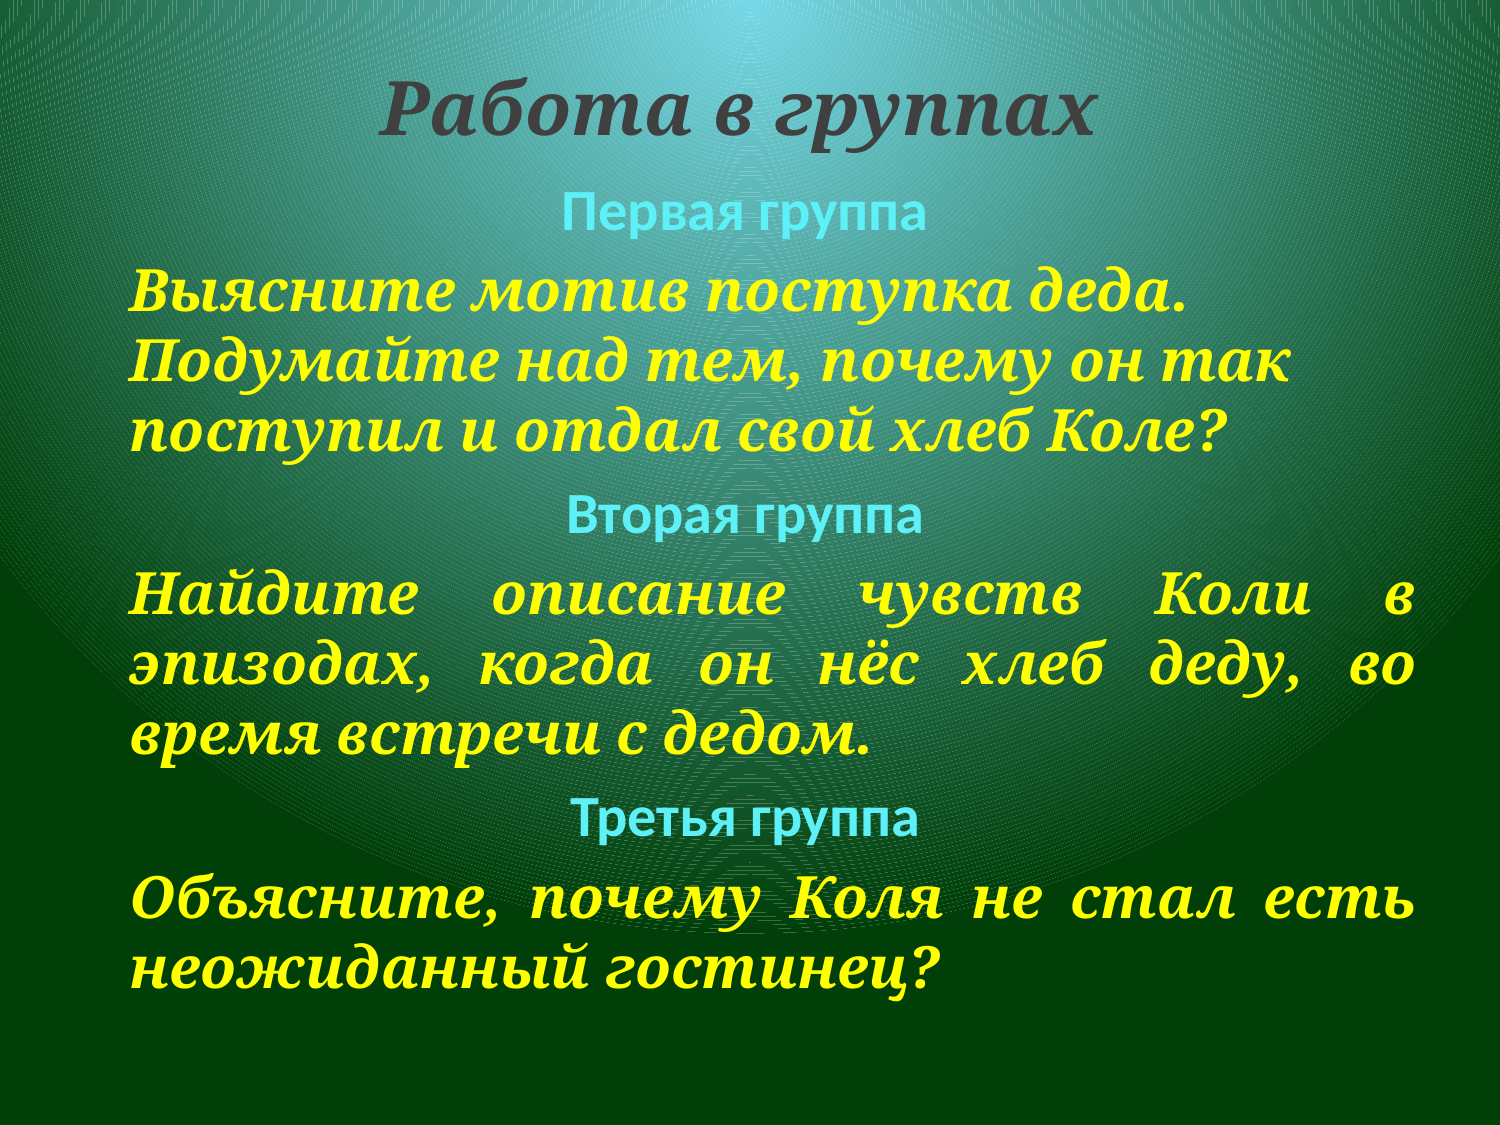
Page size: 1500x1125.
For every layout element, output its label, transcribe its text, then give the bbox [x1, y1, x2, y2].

title Работа в группах [64, 66, 1416, 163]
list Первая группа Выясните мотив поступка деда. Подумайте над тем, почему он так поступил и отдал свой хлеб Коле? Вторая группа Найдите описание чувств Коли в эпизодах, когда он нёс хлеб деду, во время встречи с дедом. Третья группа Объясните, почему Коля не стал есть неожиданный гостинец? [58, 163, 1433, 1067]
